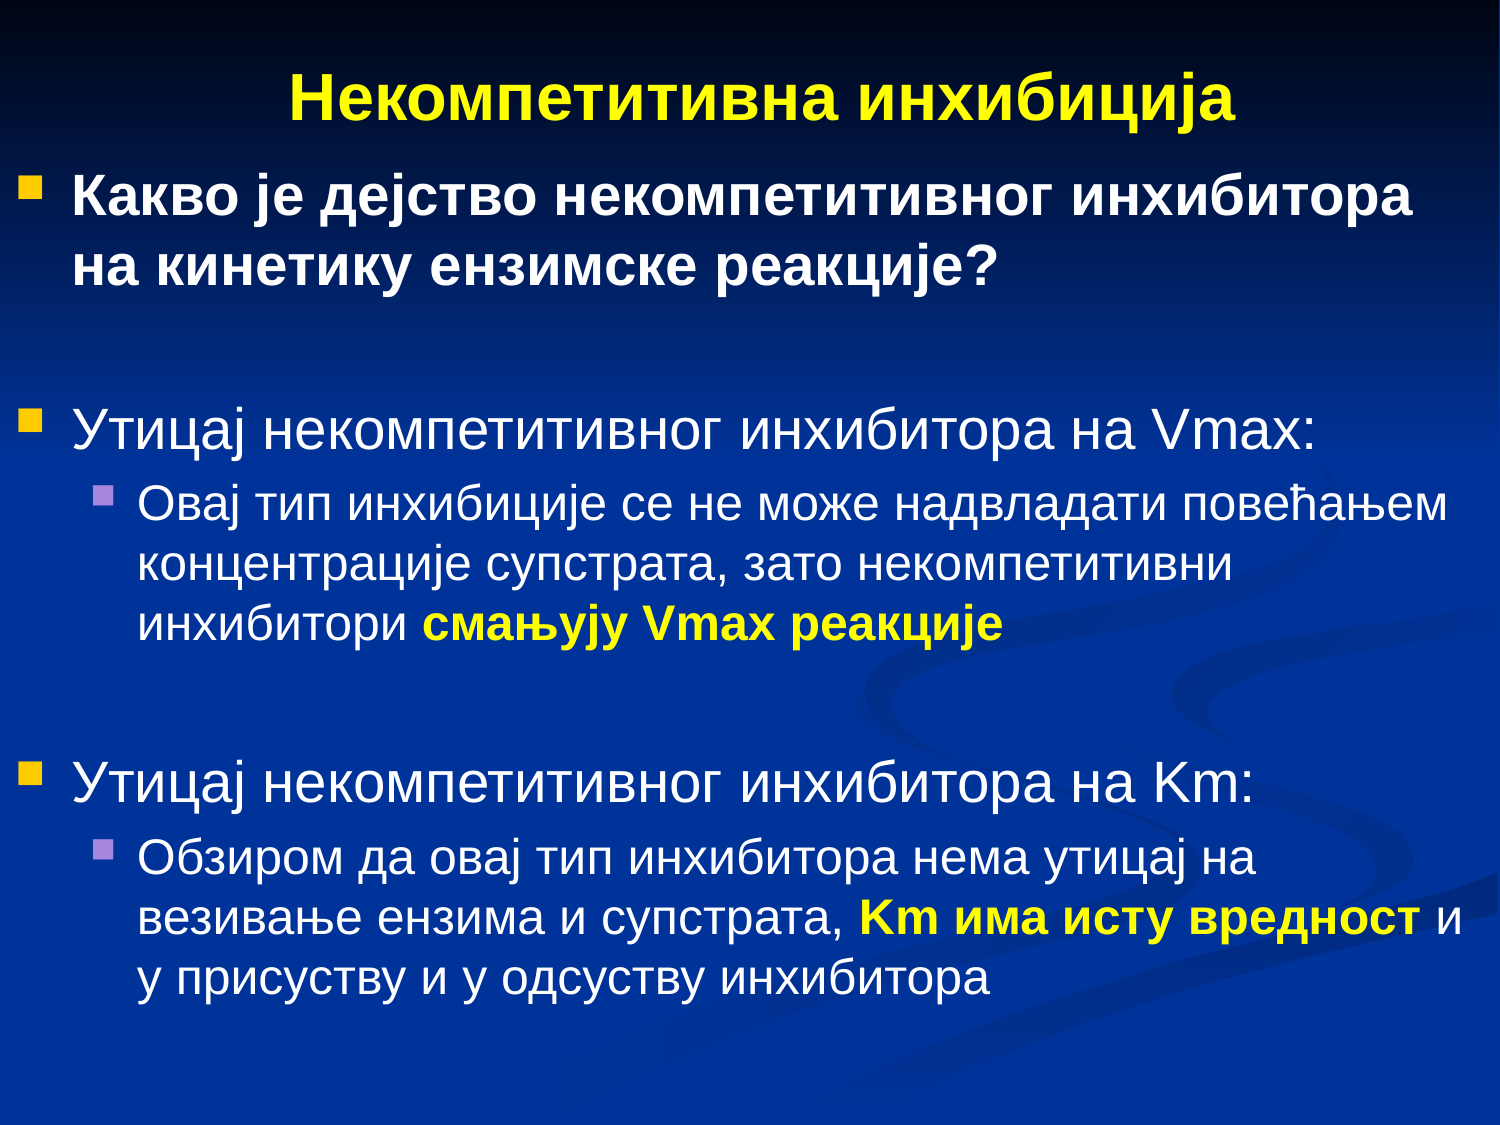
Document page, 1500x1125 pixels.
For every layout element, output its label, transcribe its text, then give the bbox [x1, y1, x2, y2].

text_box Некомпетитивна инхибиција [87, 0, 1438, 188]
list Какво је дејство некомпетитивног инхибитора на кинетику ензимске реакције? Утицај некомпетитивног инхибитора на Vmax: Овај тип инхибиције се не може надвладати повећањем концентрације супстрата, зато некомпетитивни инхибитори смањују Vmax реакције Утицај некомпетитивног инхибитора на Km: Обзиром да овај тип инхибитора нема утицај на везивање ензима и супстрата, Km има исту вредност и у присуству и у одсуству инхибитора [0, 149, 1500, 1125]
